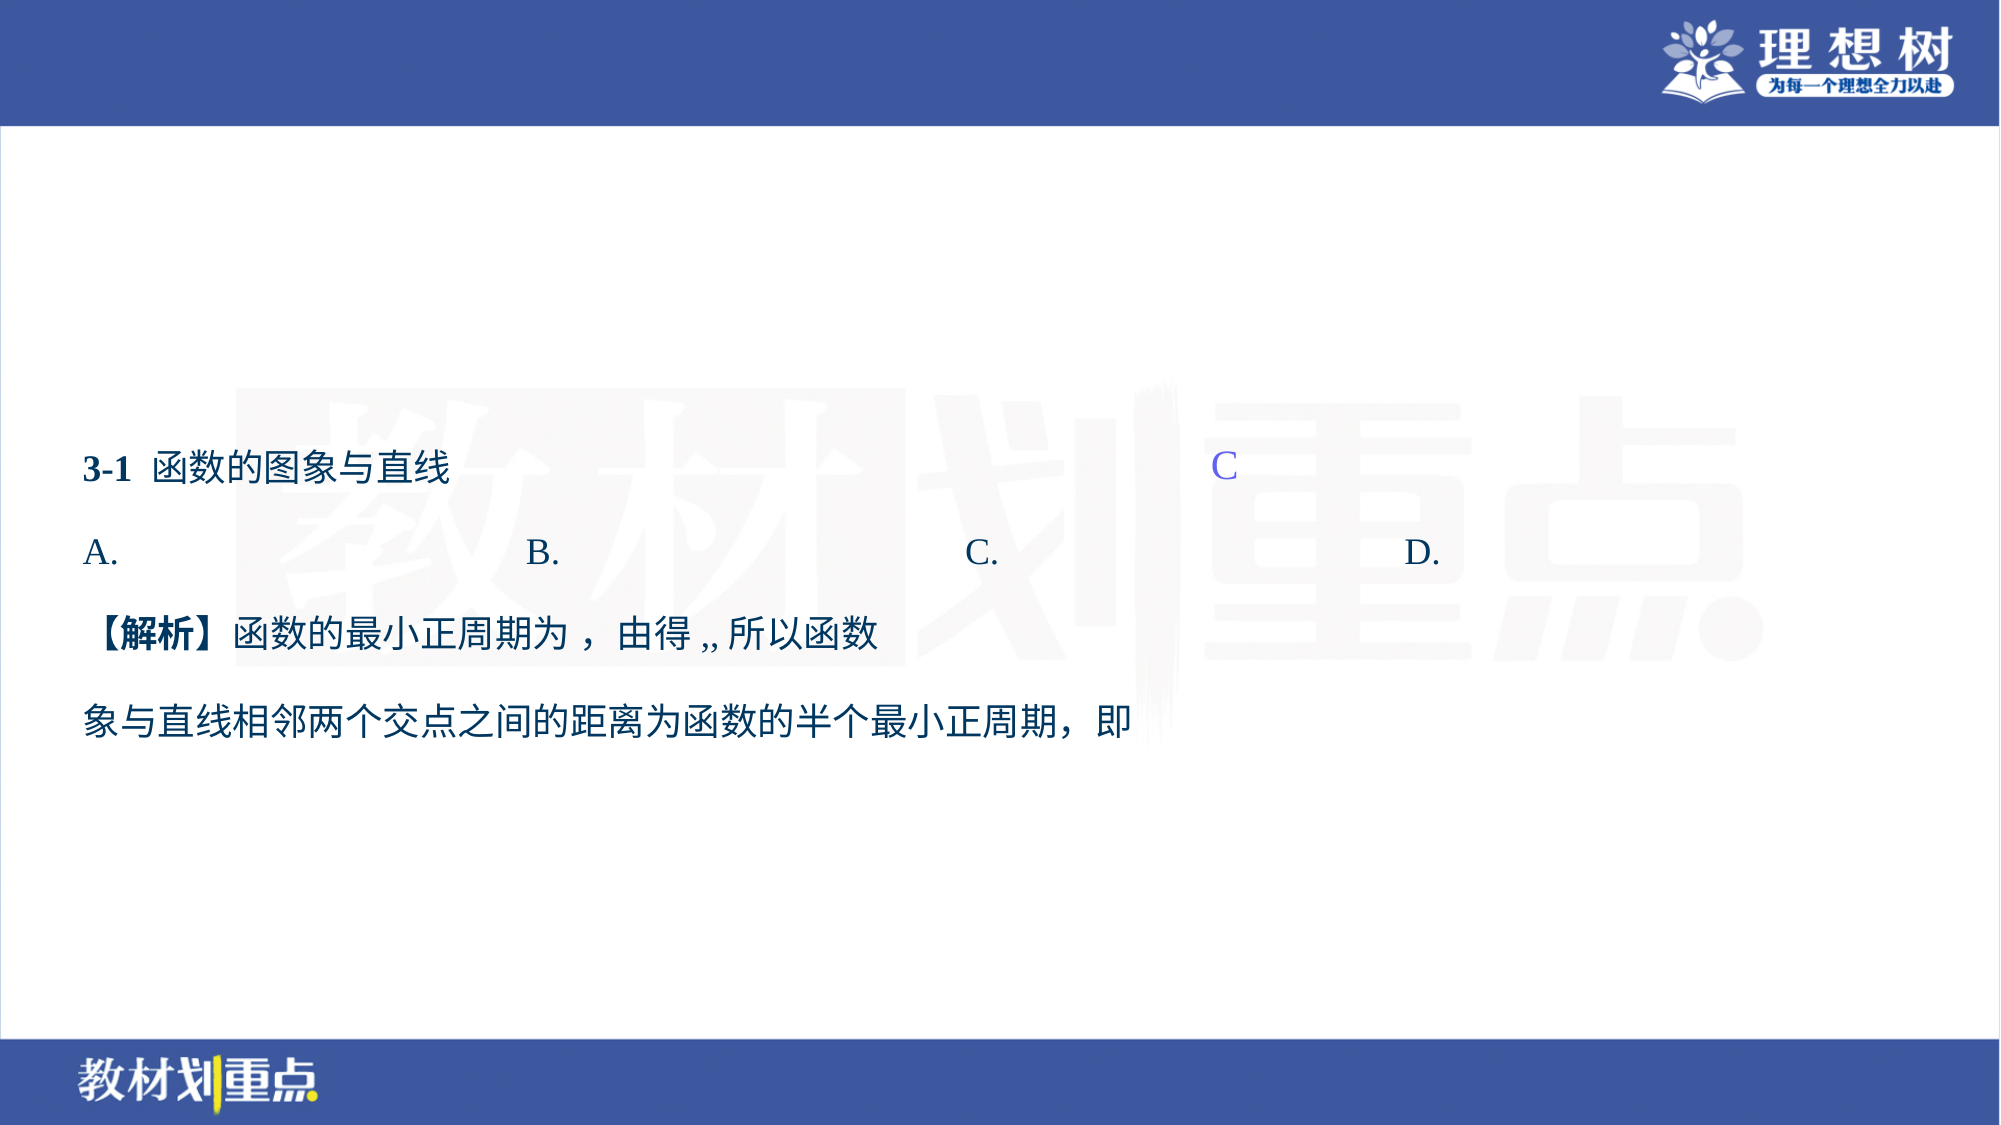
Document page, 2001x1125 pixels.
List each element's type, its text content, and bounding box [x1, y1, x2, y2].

text_box C [1195, 435, 1254, 486]
picture [0, 0, 2000, 1125]
